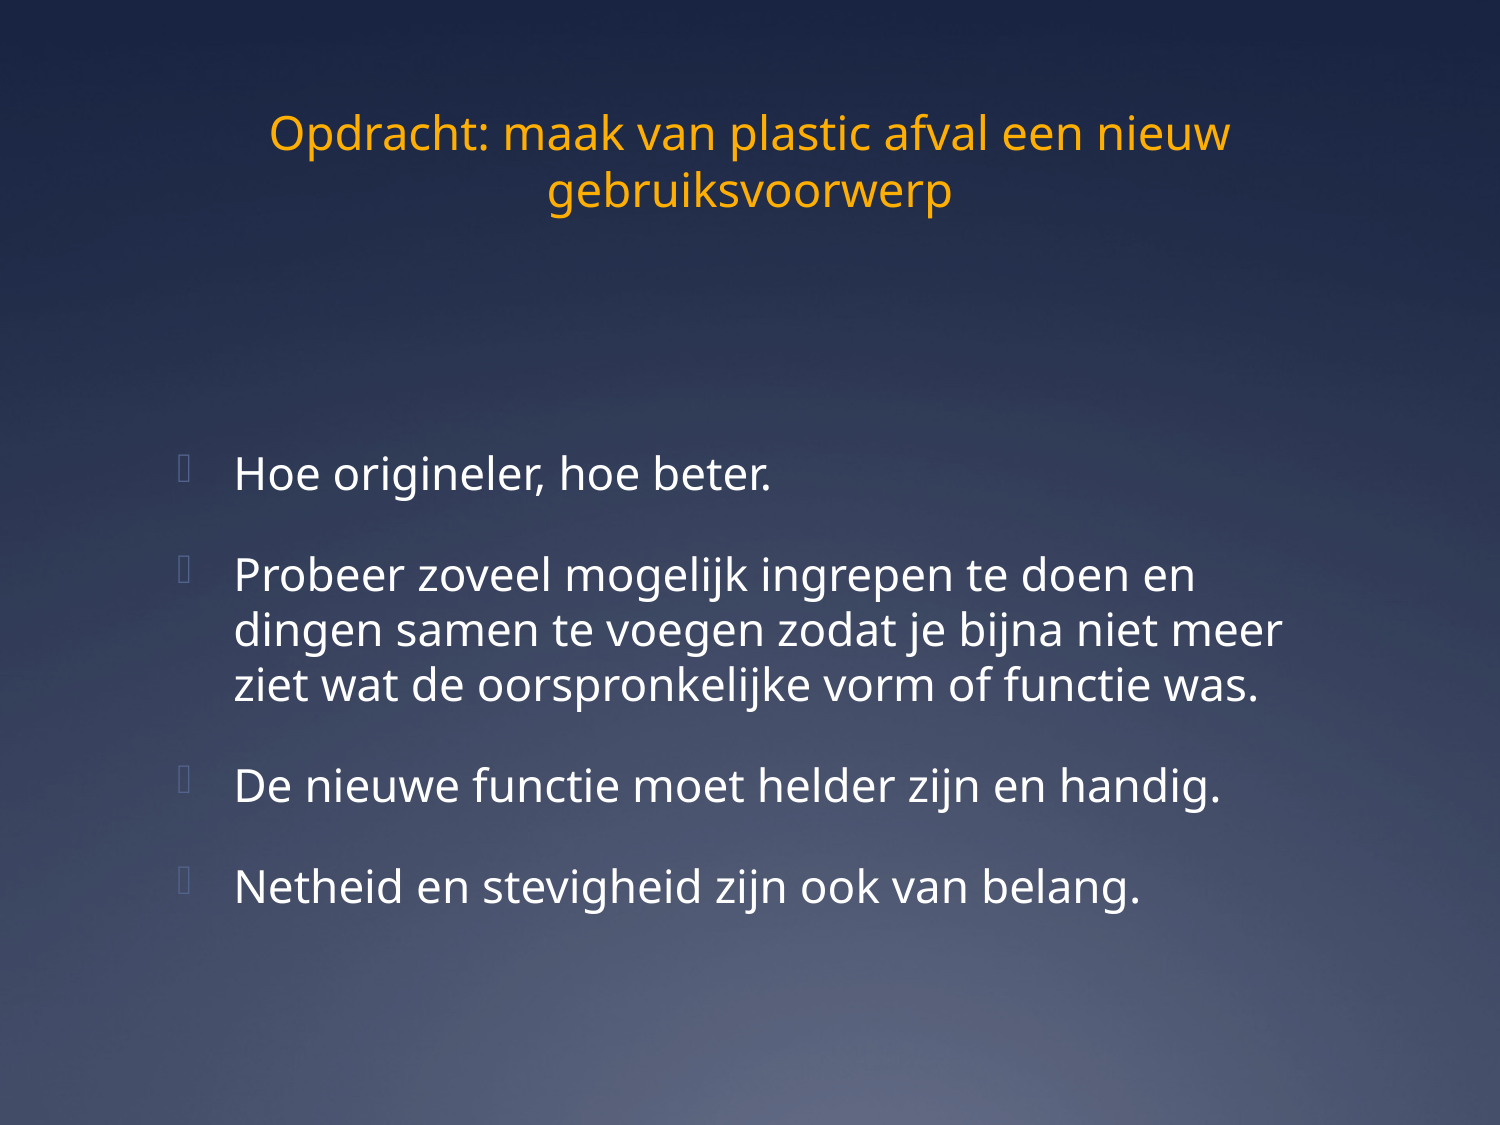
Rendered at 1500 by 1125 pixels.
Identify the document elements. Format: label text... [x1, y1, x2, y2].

title Opdracht: maak van plastic afval een nieuw gebruiksvoorwerp [100, 95, 1400, 225]
list Hoe origineler, hoe beter. Probeer zoveel mogelijk ingrepen te doen en dingen samen te voegen zodat je bijna niet meer ziet wat de oorspronkelijke vorm of functie was. De nieuwe functie moet helder zijn en handig. Netheid en stevigheid zijn ook van belang. [162, 437, 1338, 1005]
